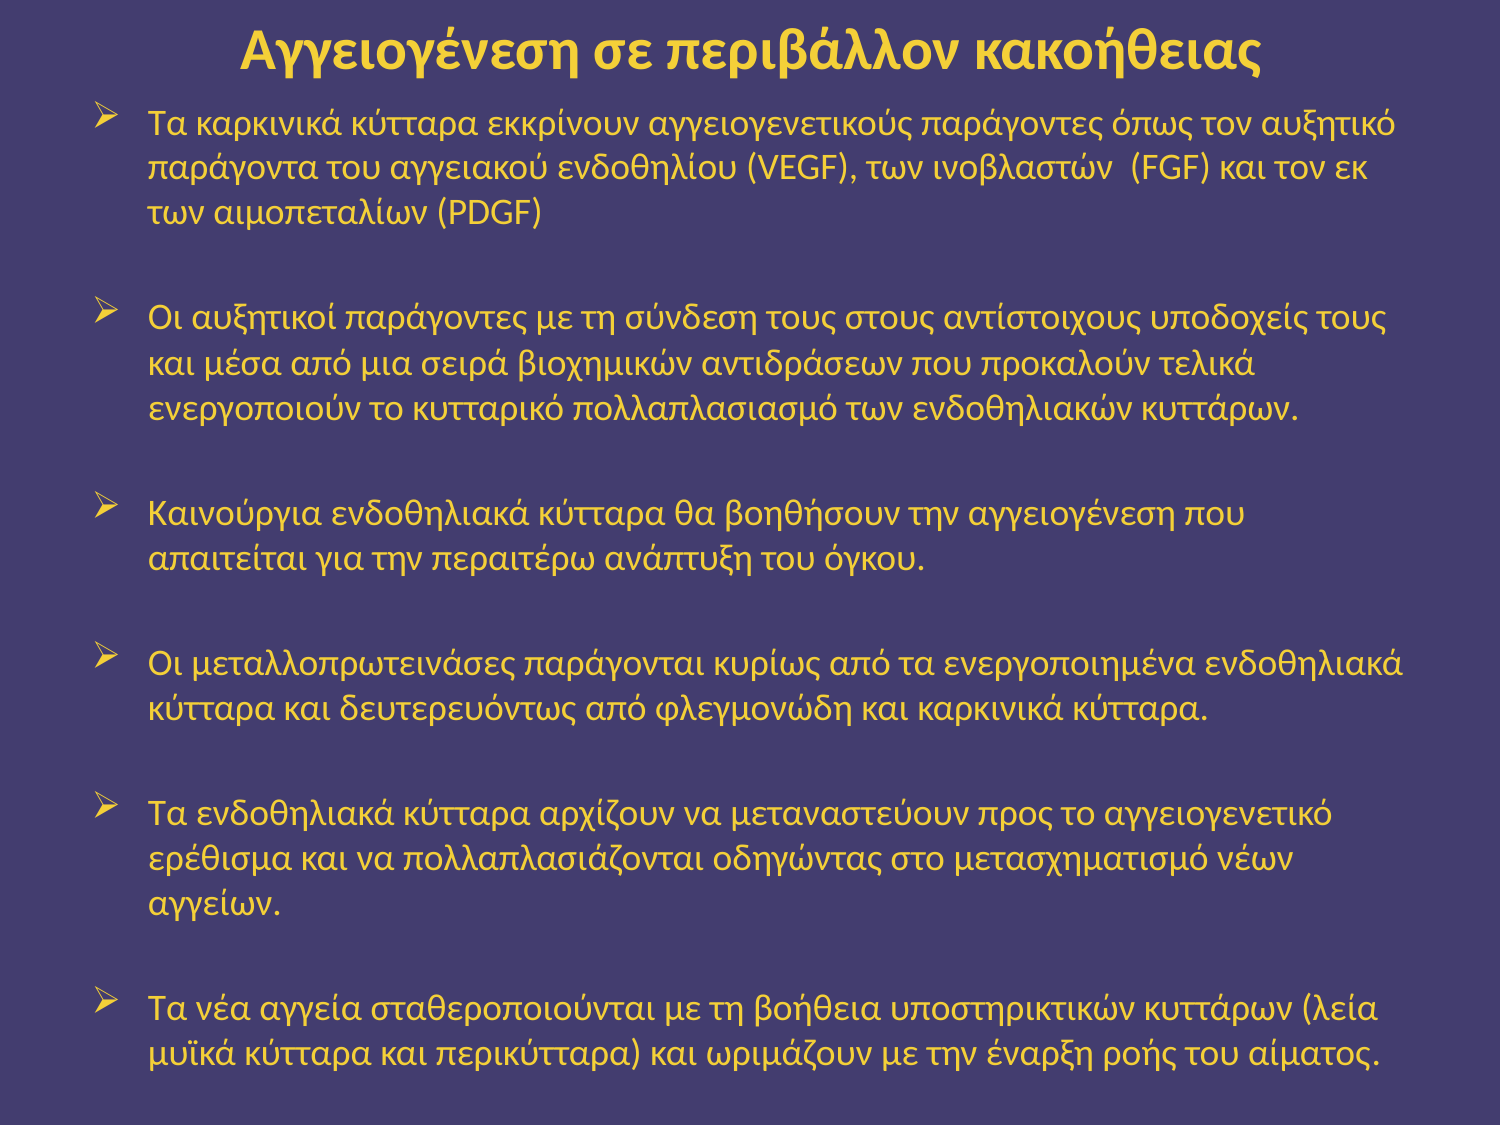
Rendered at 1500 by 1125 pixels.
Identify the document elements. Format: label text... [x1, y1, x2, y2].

list Τα καρκινικά κύτταρα εκκρίνουν αγγειογενετικούς παράγοντες όπως τον αυξητικό παράγοντα του αγγειακού ενδοθηλίου (VEGF), των ινοβλαστών (FGF) και τον εκ των αιμοπεταλίων (PDGF) Οι αυξητικοί παράγοντες με τη σύνδεση τους στους αντίστοιχους υποδοχείς τους και μέσα από μια σειρά βιοχημικών αντιδράσεων που προκαλούν τελικά ενεργοποιούν το κυτταρικό πολλαπλασιασμό των ενδοθηλιακών κυττάρων. Καινούργια ενδοθηλιακά κύτταρα θα βοηθήσουν την αγγειογένεση που απαιτείται για την περαιτέρω ανάπτυξη του όγκου. Οι μεταλλοπρωτεινάσες παράγονται κυρίως από τα ενεργοποιημένα ενδοθηλιακά κύτταρα και δευτερευόντως από φλεγμονώδη και καρκινικά κύτταρα. Τα ενδοθηλιακά κύτταρα αρχίζουν να μεταναστεύουν προς το αγγειογενετικό ερέθισμα και να πολλαπλασιάζονται οδηγώντας στο μετασχηματισμό νέων αγγείων. Τα νέα αγγεία σταθεροποιούνται με τη βοήθεια υποστηρικτικών κυττάρων (λεία μυϊκά κύτταρα και περικύτταρα) και ωριμάζουν με την έναρξη ροής του αίματος. [76, 90, 1427, 833]
title Αγγειογένεση σε περιβάλλον κακοήθειας [76, 3, 1427, 90]
